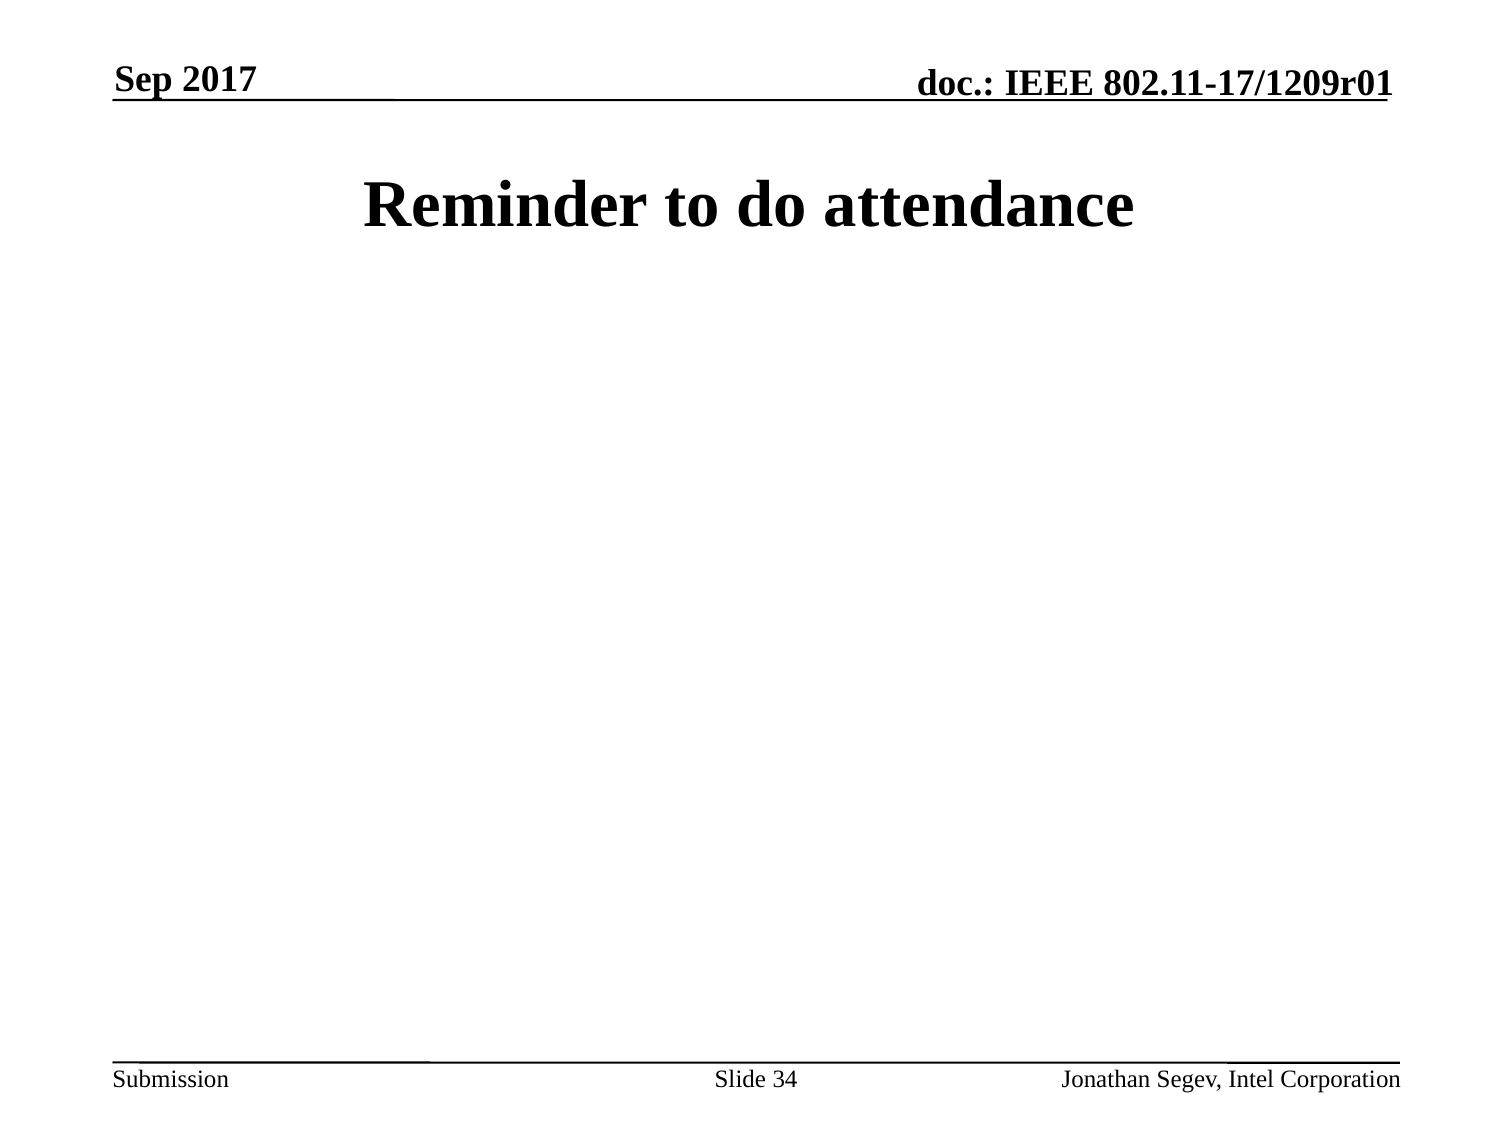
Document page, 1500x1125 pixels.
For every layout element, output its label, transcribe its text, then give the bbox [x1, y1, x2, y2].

title Reminder to do attendance [112, 112, 1388, 288]
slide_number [114, 54, 423, 100]
slide_number Slide 34 [712, 1061, 800, 1123]
footer Jonathan Segev, Intel Corporation [878, 1061, 1402, 1093]
